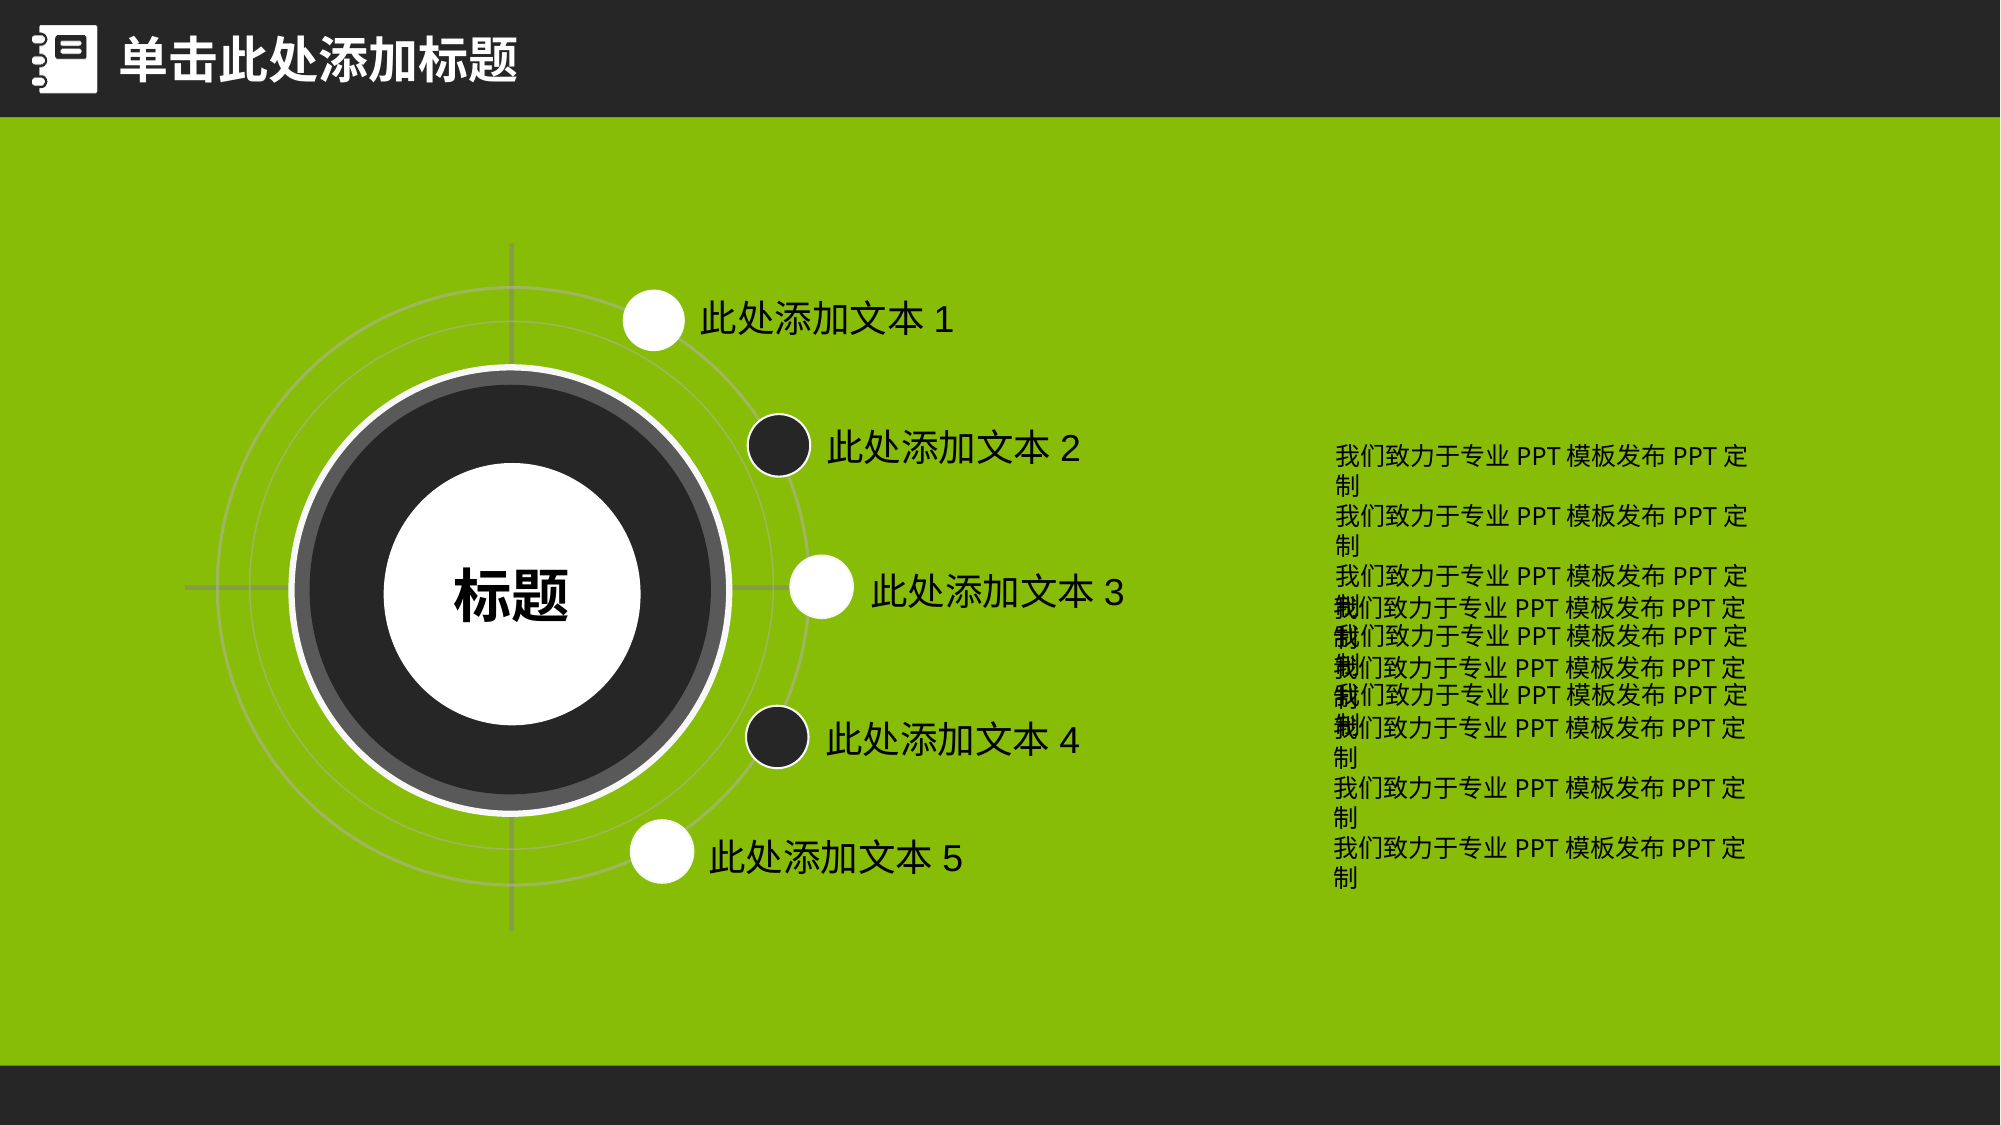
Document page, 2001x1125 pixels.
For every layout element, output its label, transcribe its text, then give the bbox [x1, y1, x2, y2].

text_box 单击此处添加标题 [104, 21, 542, 97]
text_box [0, 0, 2000, 118]
text_box [0, 1065, 2000, 1125]
picture [27, 20, 104, 98]
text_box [184, 243, 1788, 932]
picture [0, 0, 2001, 1125]
